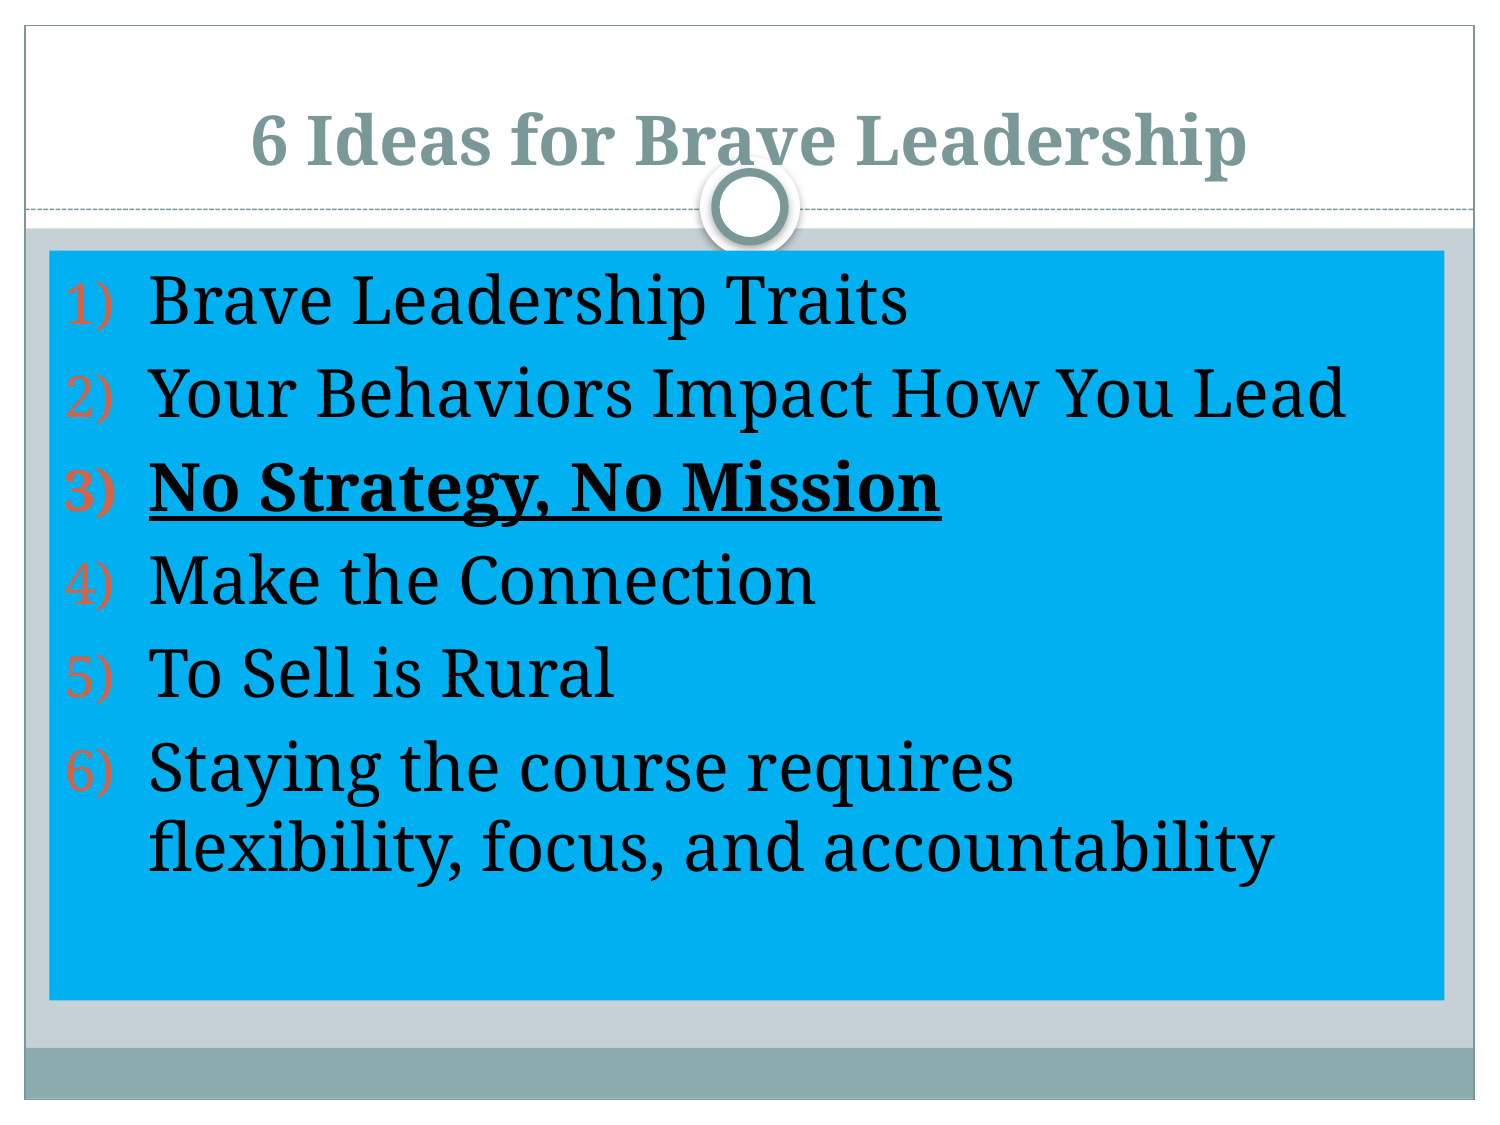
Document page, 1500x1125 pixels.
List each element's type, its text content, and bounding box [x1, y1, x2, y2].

title 6 Ideas for Brave Leadership [50, 62, 1450, 187]
list Brave Leadership Traits Your Behaviors Impact How You Lead No Strategy, No Mission Make the Connection To Sell is Rural Staying the course requires flexibility, focus, and accountability [49, 250, 1445, 1001]
